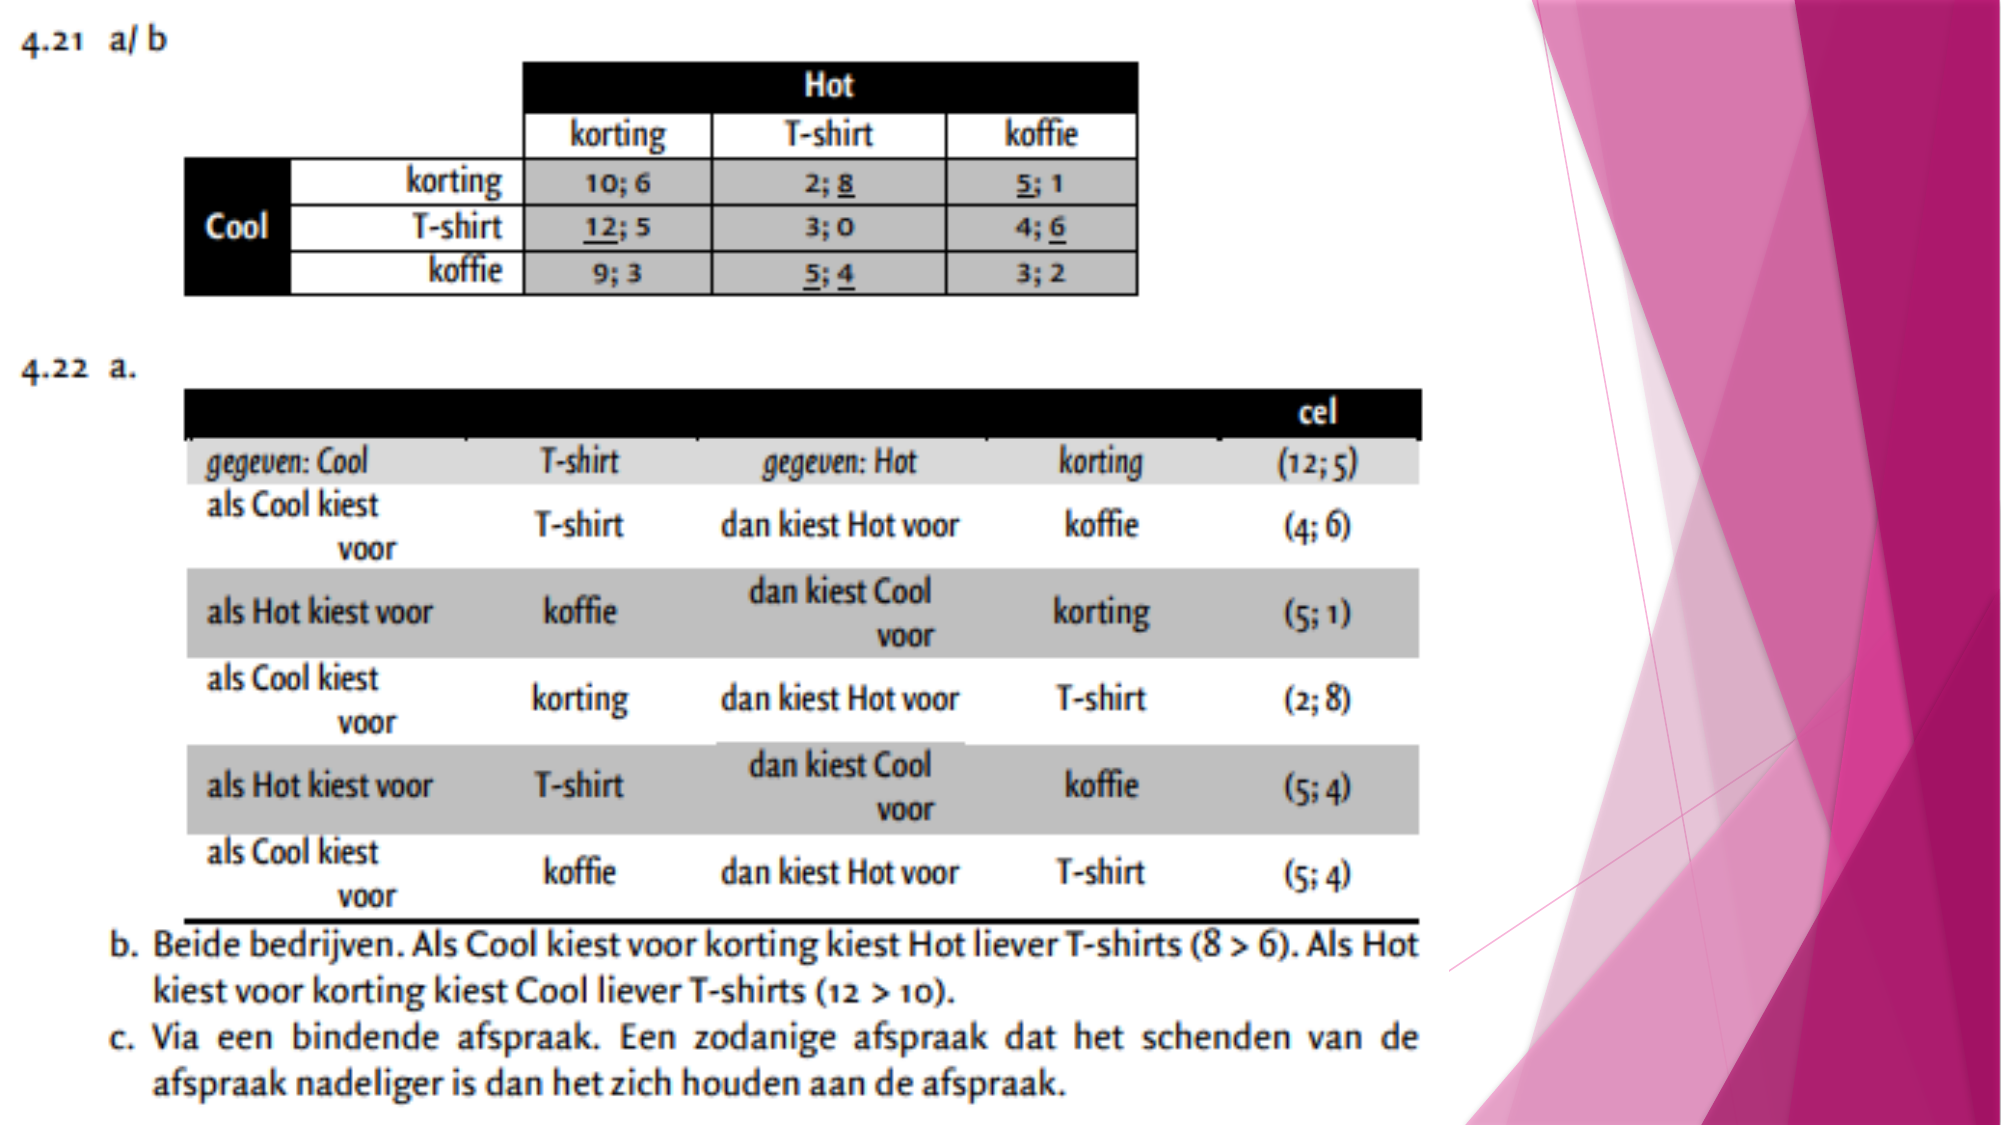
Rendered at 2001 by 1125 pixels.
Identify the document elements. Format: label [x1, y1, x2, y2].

picture [0, 0, 1450, 1125]
